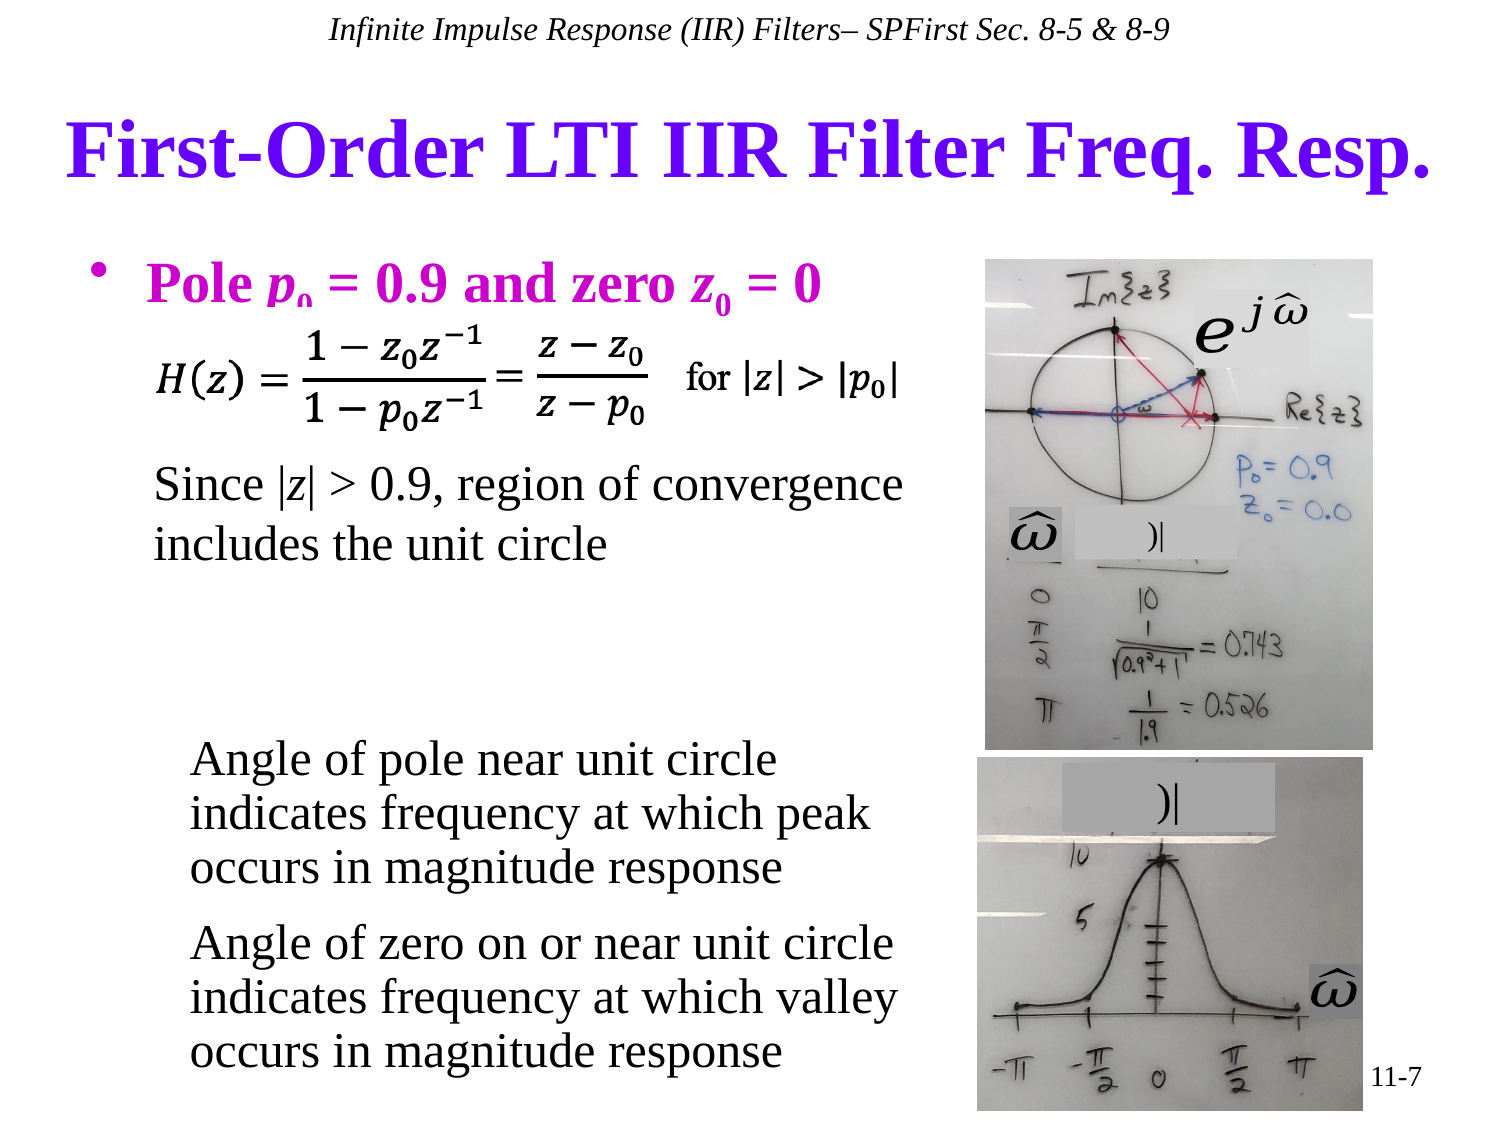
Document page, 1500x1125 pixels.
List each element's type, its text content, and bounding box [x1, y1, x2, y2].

text_box Pole p0 = 0.9 and zero z0 = 0 [75, 237, 940, 324]
text_box Angle of pole near unit circle indicates frequency at which peak occurs in magnitude response [99, 725, 936, 909]
picture [674, 342, 913, 414]
picture [146, 307, 663, 442]
text_box Infinite Impulse Response (IIR) Filters– SPFirst Sec. 8-5 & 8-9 [0, 0, 1500, 55]
slide_number 11-7 [1124, 1049, 1438, 1125]
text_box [985, 259, 1373, 751]
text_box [977, 757, 1363, 1111]
text_box Angle of zero on or near unit circle indicates frequency at which valley occurs in magnitude response [99, 909, 936, 1088]
title First-Order LTI IIR Filter Freq. Resp. [37, 55, 1463, 238]
